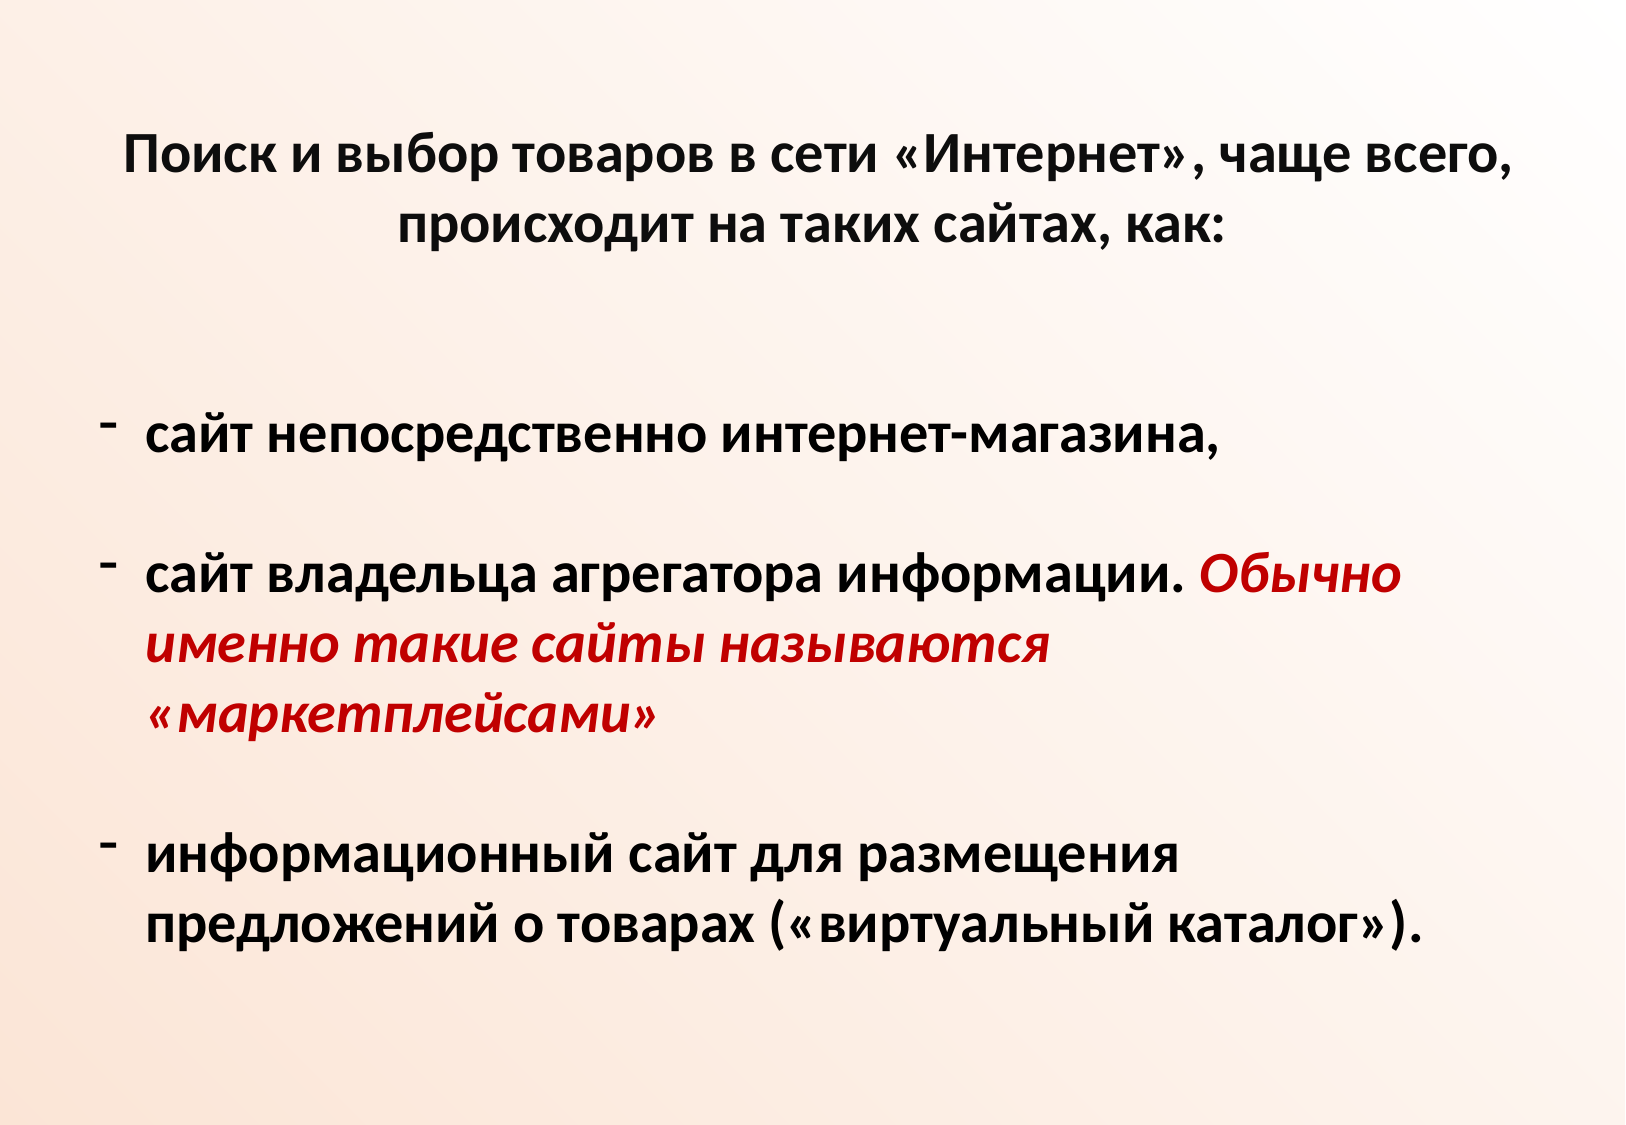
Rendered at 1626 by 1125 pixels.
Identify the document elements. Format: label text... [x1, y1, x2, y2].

text_box Поиск и выбор товаров в сети «Интернет», чаще всего, происходит на таких сайтах, как: сайт непосредственно интернет-магазина, сайт владельца агрегатора информации. Обычно именно такие сайты называются «маркетплейсами» информационный сайт для размещения предложений о товарах («виртуальный каталог»). [83, 106, 1554, 962]
